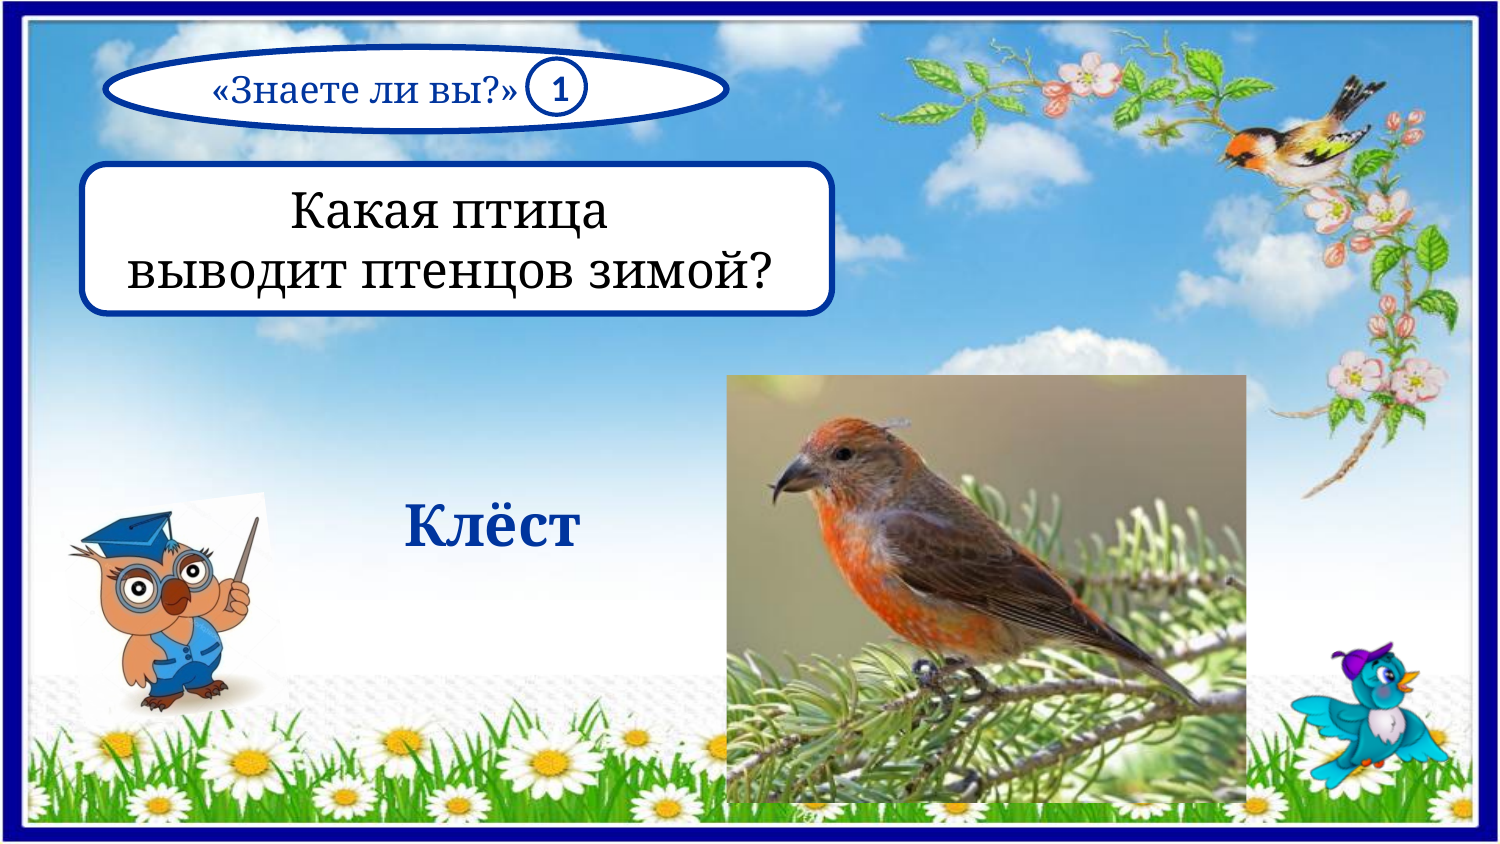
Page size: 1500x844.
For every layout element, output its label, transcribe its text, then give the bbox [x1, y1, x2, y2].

text_box Какая птица выводит птенцов зимой? [81, 163, 832, 314]
text_box «Знаете ли вы?» [105, 46, 727, 132]
text_box Клёст [389, 480, 597, 566]
text_box 1 [525, 56, 588, 117]
picture [0, 0, 1500, 844]
